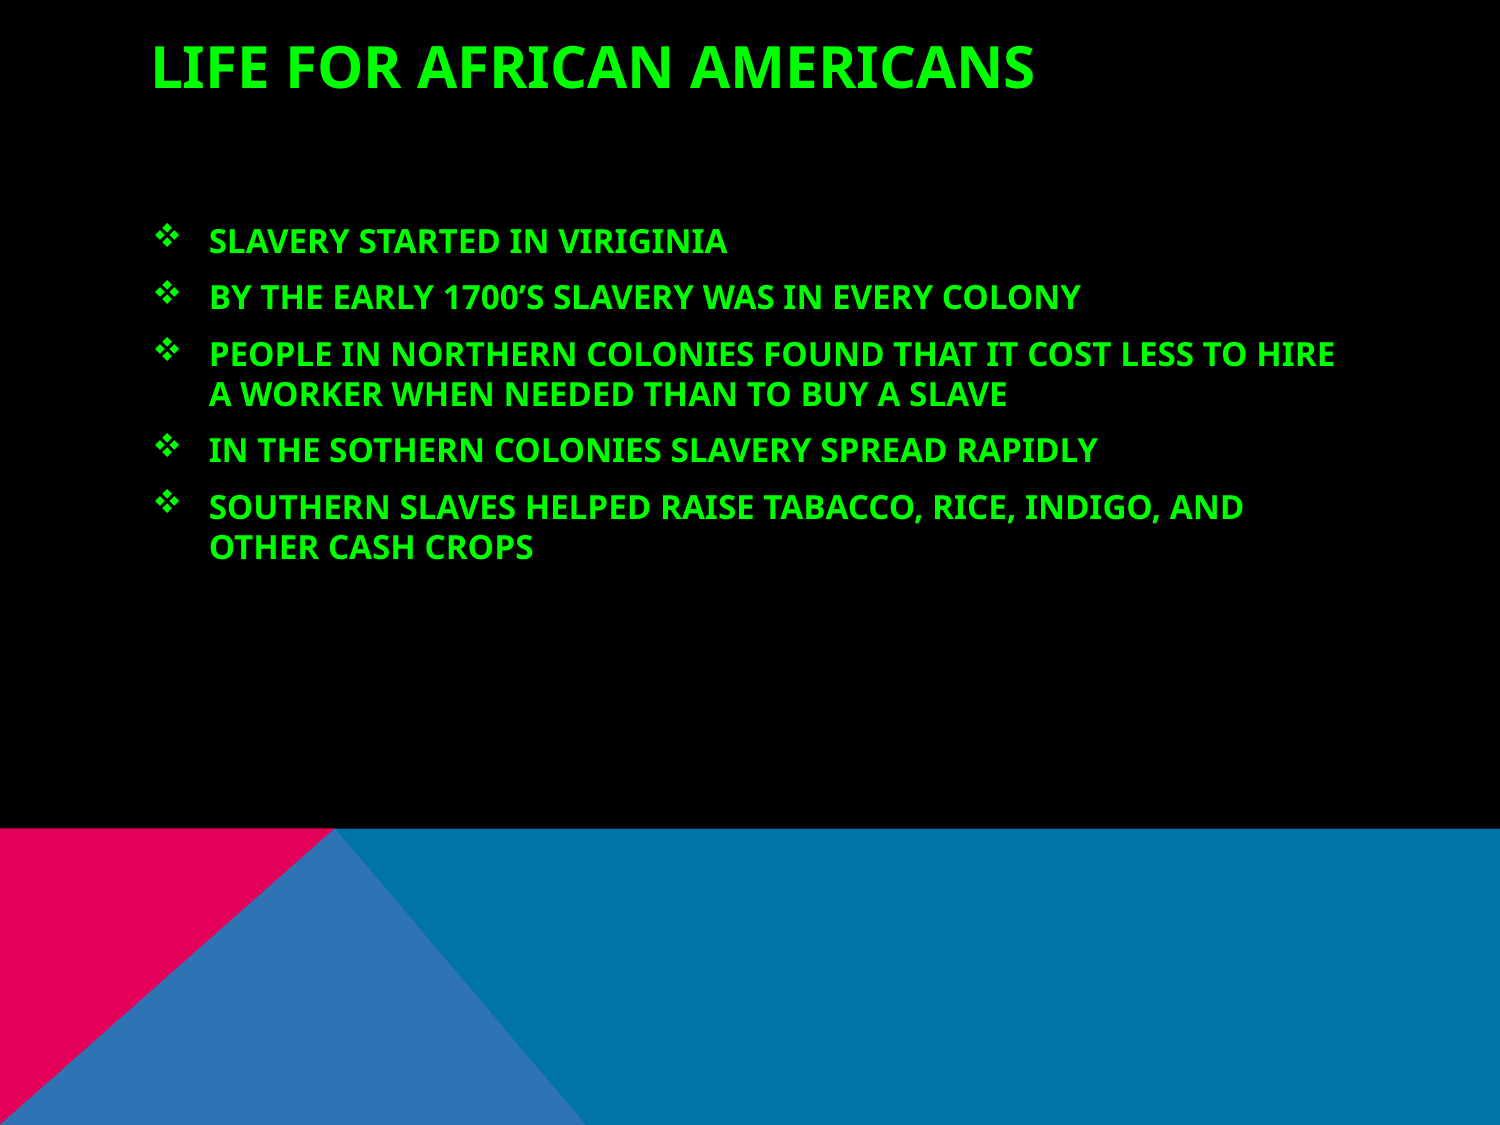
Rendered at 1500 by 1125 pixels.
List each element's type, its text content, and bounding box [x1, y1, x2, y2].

title LIFE FOR AFRICAN AMERICANS [135, 50, 1369, 150]
list SLAVERY STARTED IN VIRIGINIA BY THE EARLY 1700’S SLAVERY WAS IN EVERY COLONY PEOPLE IN NORTHERN COLONIES FOUND THAT IT COST LESS TO HIRE A WORKER WHEN NEEDED THAN TO BUY A SLAVE IN THE SOTHERN COLONIES SLAVERY SPREAD RAPIDLY SOUTHERN SLAVES HELPED RAISE TABACCO, RICE, INDIGO, AND OTHER CASH CROPS [137, 212, 1372, 800]
